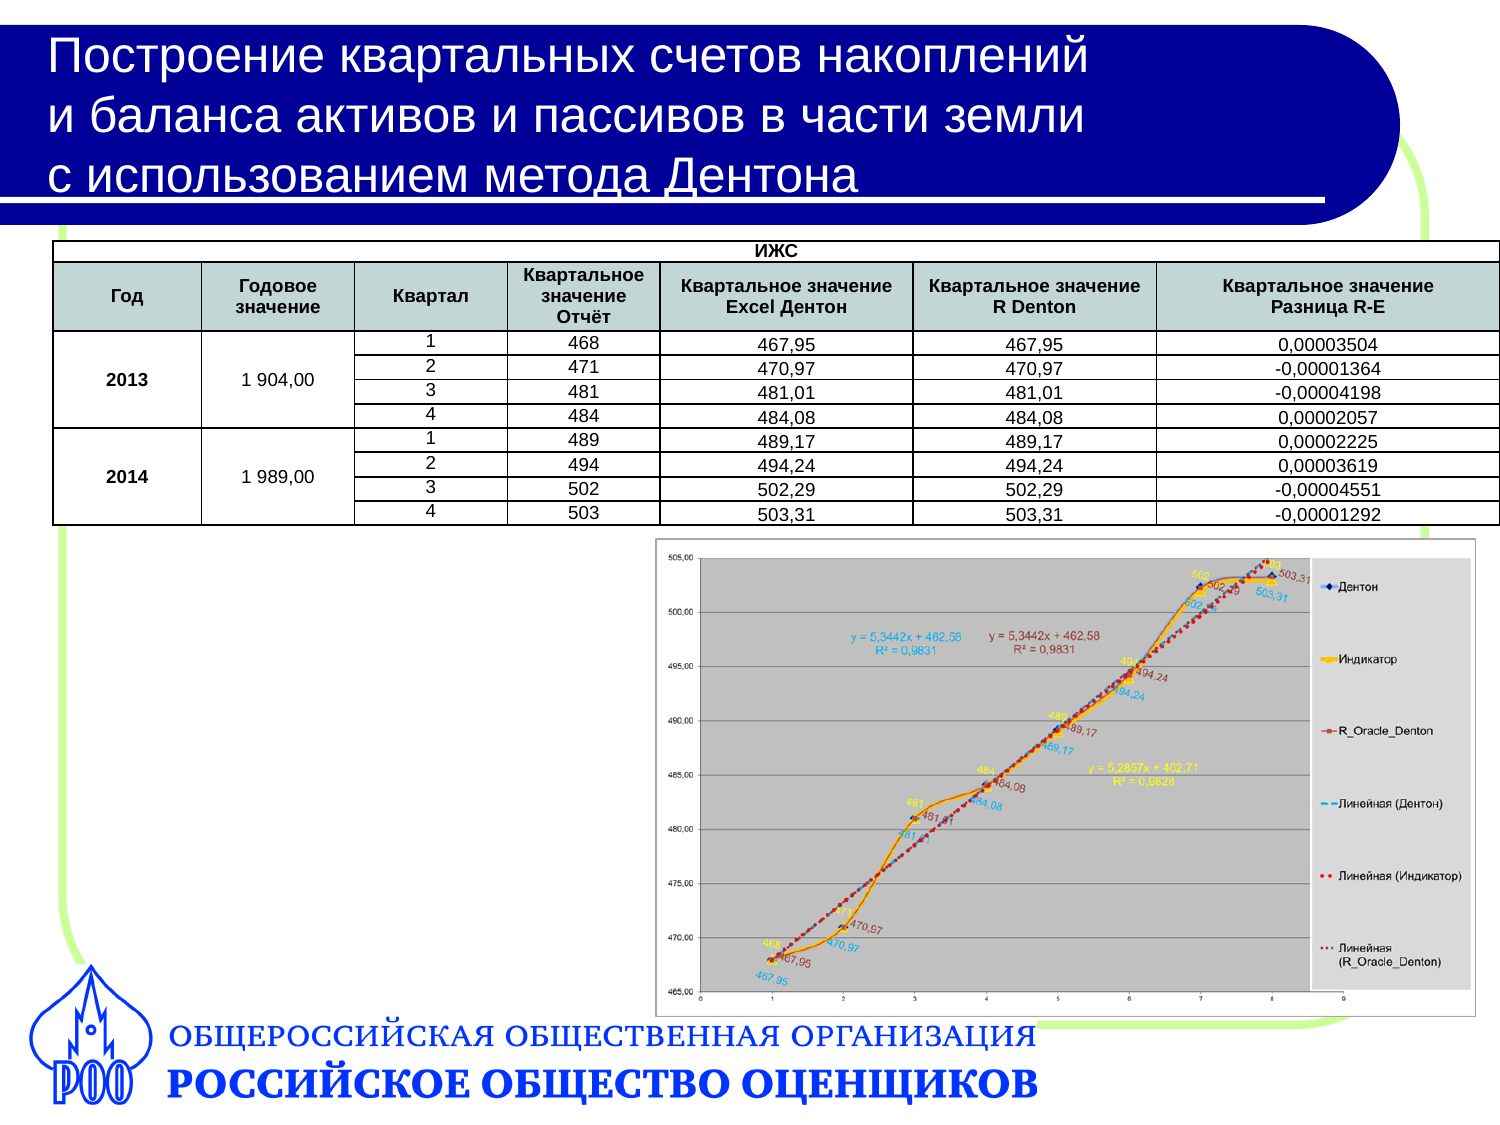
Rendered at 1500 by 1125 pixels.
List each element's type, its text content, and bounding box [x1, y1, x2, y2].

table_cell -0,00001292 [1157, 502, 1499, 524]
title Построение квартальных счетов накоплений и баланса активов и пассивов в части земли с использованием метода Дентона [32, 37, 1347, 188]
table_cell 471 [508, 356, 659, 379]
table_cell 489,17 [914, 429, 1156, 451]
table_cell 481,01 [914, 380, 1156, 403]
table_cell Квартал [355, 263, 507, 330]
table_cell 467,95 [914, 332, 1156, 354]
table_cell 4 [355, 502, 507, 524]
table_cell 467,95 [661, 332, 912, 354]
picture [29, 538, 1477, 1105]
table_cell 1 [355, 332, 507, 354]
table_cell 494,24 [661, 453, 912, 476]
table_cell 502,29 [661, 478, 912, 500]
table_cell 2013 [54, 332, 201, 427]
table_cell 1 904,00 [202, 332, 354, 427]
table_cell 489,17 [661, 429, 912, 451]
table_cell 0,00003619 [1157, 453, 1499, 476]
table_cell Год [54, 263, 201, 330]
table_cell 470,97 [661, 356, 912, 379]
table_cell Квартальное значение R Denton [914, 263, 1156, 330]
table_cell 503 [508, 502, 659, 524]
table_cell 489 [508, 429, 659, 451]
table_cell 481,01 [661, 380, 912, 403]
table_cell -0,00004551 [1157, 478, 1499, 500]
table_cell 494 [508, 453, 659, 476]
table_cell 502,29 [914, 478, 1156, 500]
table_cell Квартальное значение Excel Дентон [661, 263, 912, 330]
table_cell 0,00002057 [1157, 405, 1499, 427]
table_cell 4 [355, 405, 507, 427]
table_cell 494,24 [914, 453, 1156, 476]
table_cell 3 [355, 478, 507, 500]
table_cell 470,97 [914, 356, 1156, 379]
table_cell Годовое значение [202, 263, 354, 330]
table_cell 484 [508, 405, 659, 427]
table_cell 503,31 [661, 502, 912, 524]
table_cell 3 [355, 380, 507, 403]
table_cell -0,00004198 [1157, 380, 1499, 403]
table_header ИЖС [54, 242, 1499, 261]
table_cell 1 [355, 429, 507, 451]
table_cell 502 [508, 478, 659, 500]
table_cell -0,00001364 [1157, 356, 1499, 379]
table_cell 468 [508, 332, 659, 354]
table_cell 481 [508, 380, 659, 403]
table_cell 2 [355, 453, 507, 476]
table_cell 0,00003504 [1157, 332, 1499, 354]
table_cell 0,00002225 [1157, 429, 1499, 451]
table_cell Квартальное значение Разница R-E [1157, 263, 1499, 330]
table_cell 2 [355, 356, 507, 379]
table_cell 1 989,00 [202, 429, 354, 524]
table_cell 503,31 [914, 502, 1156, 524]
table_cell 484,08 [661, 405, 912, 427]
table_cell 484,08 [914, 405, 1156, 427]
table_cell 2014 [54, 429, 201, 524]
table_cell Квартальное значение Отчёт [508, 263, 659, 330]
